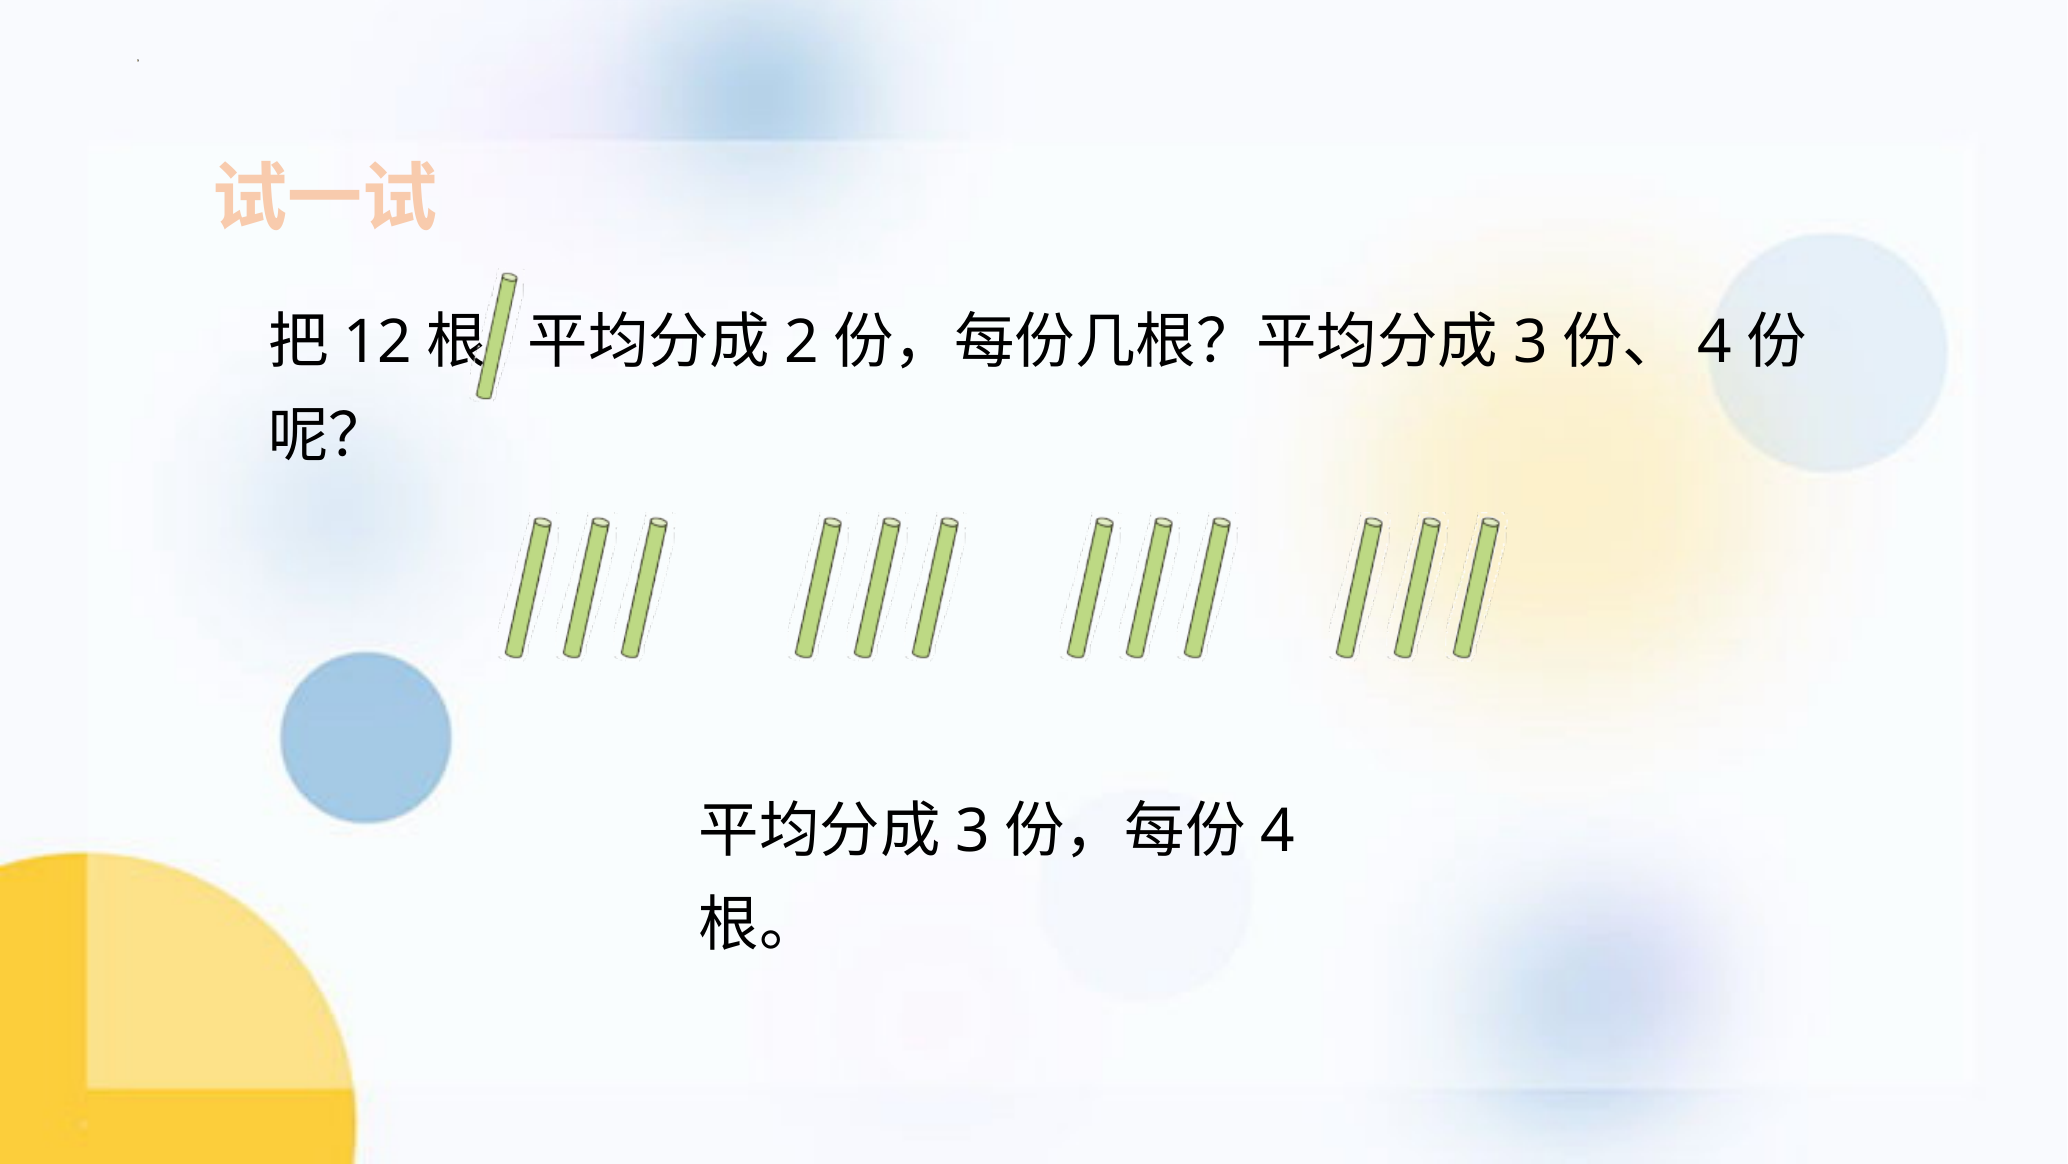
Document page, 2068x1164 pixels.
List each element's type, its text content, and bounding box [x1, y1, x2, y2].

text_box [497, 512, 1508, 662]
text_box 试一试 [197, 142, 453, 247]
picture [0, 0, 2068, 1164]
text_box 平均分成3份，每份4根。 [683, 761, 1372, 966]
text_box 把12根 平均分成2份，每份几根？平均分成3份、4份呢？ [252, 272, 1861, 477]
